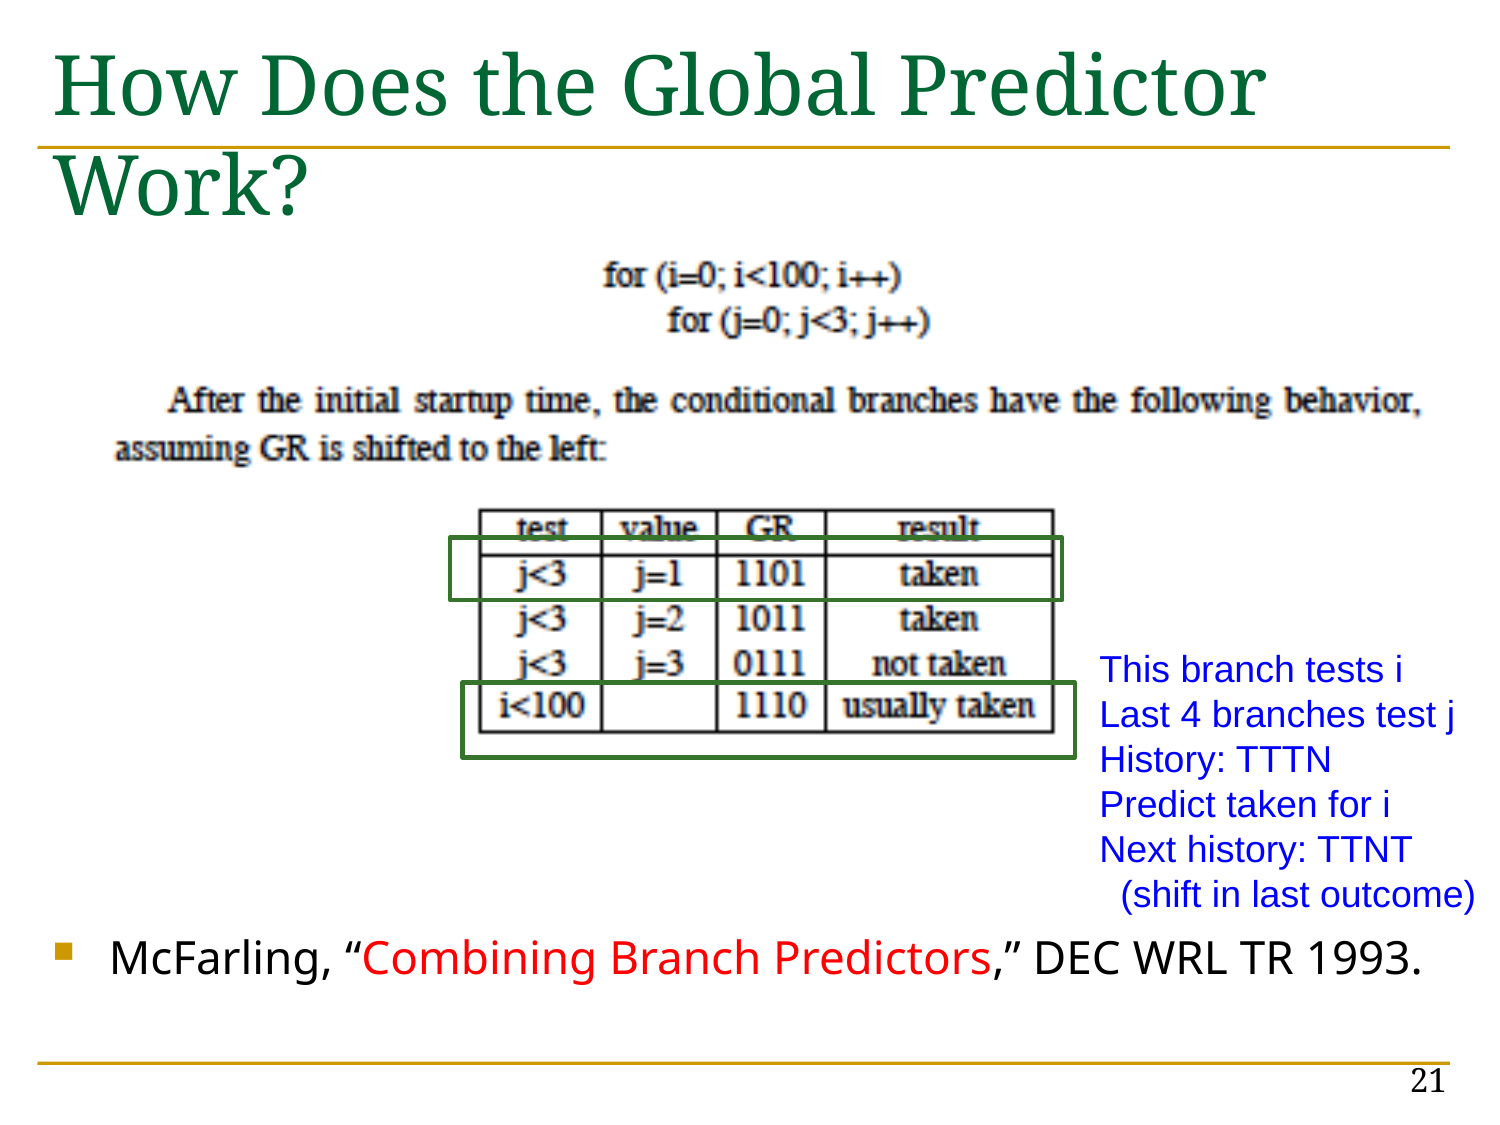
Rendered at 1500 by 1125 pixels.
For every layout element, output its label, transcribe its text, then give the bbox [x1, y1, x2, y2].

slide_number 21 [1111, 1036, 1462, 1112]
list McFarling, “Combining Branch Predictors,” DEC WRL TR 1993. [37, 163, 1450, 1016]
picture [69, 224, 1479, 754]
text_box This branch tests i Last 4 branches test j History: TTTN Predict taken for i Next history: TTNT (shift in last outcome) [1084, 637, 1500, 923]
title How Does the Global Predictor Work? [37, 24, 1450, 163]
